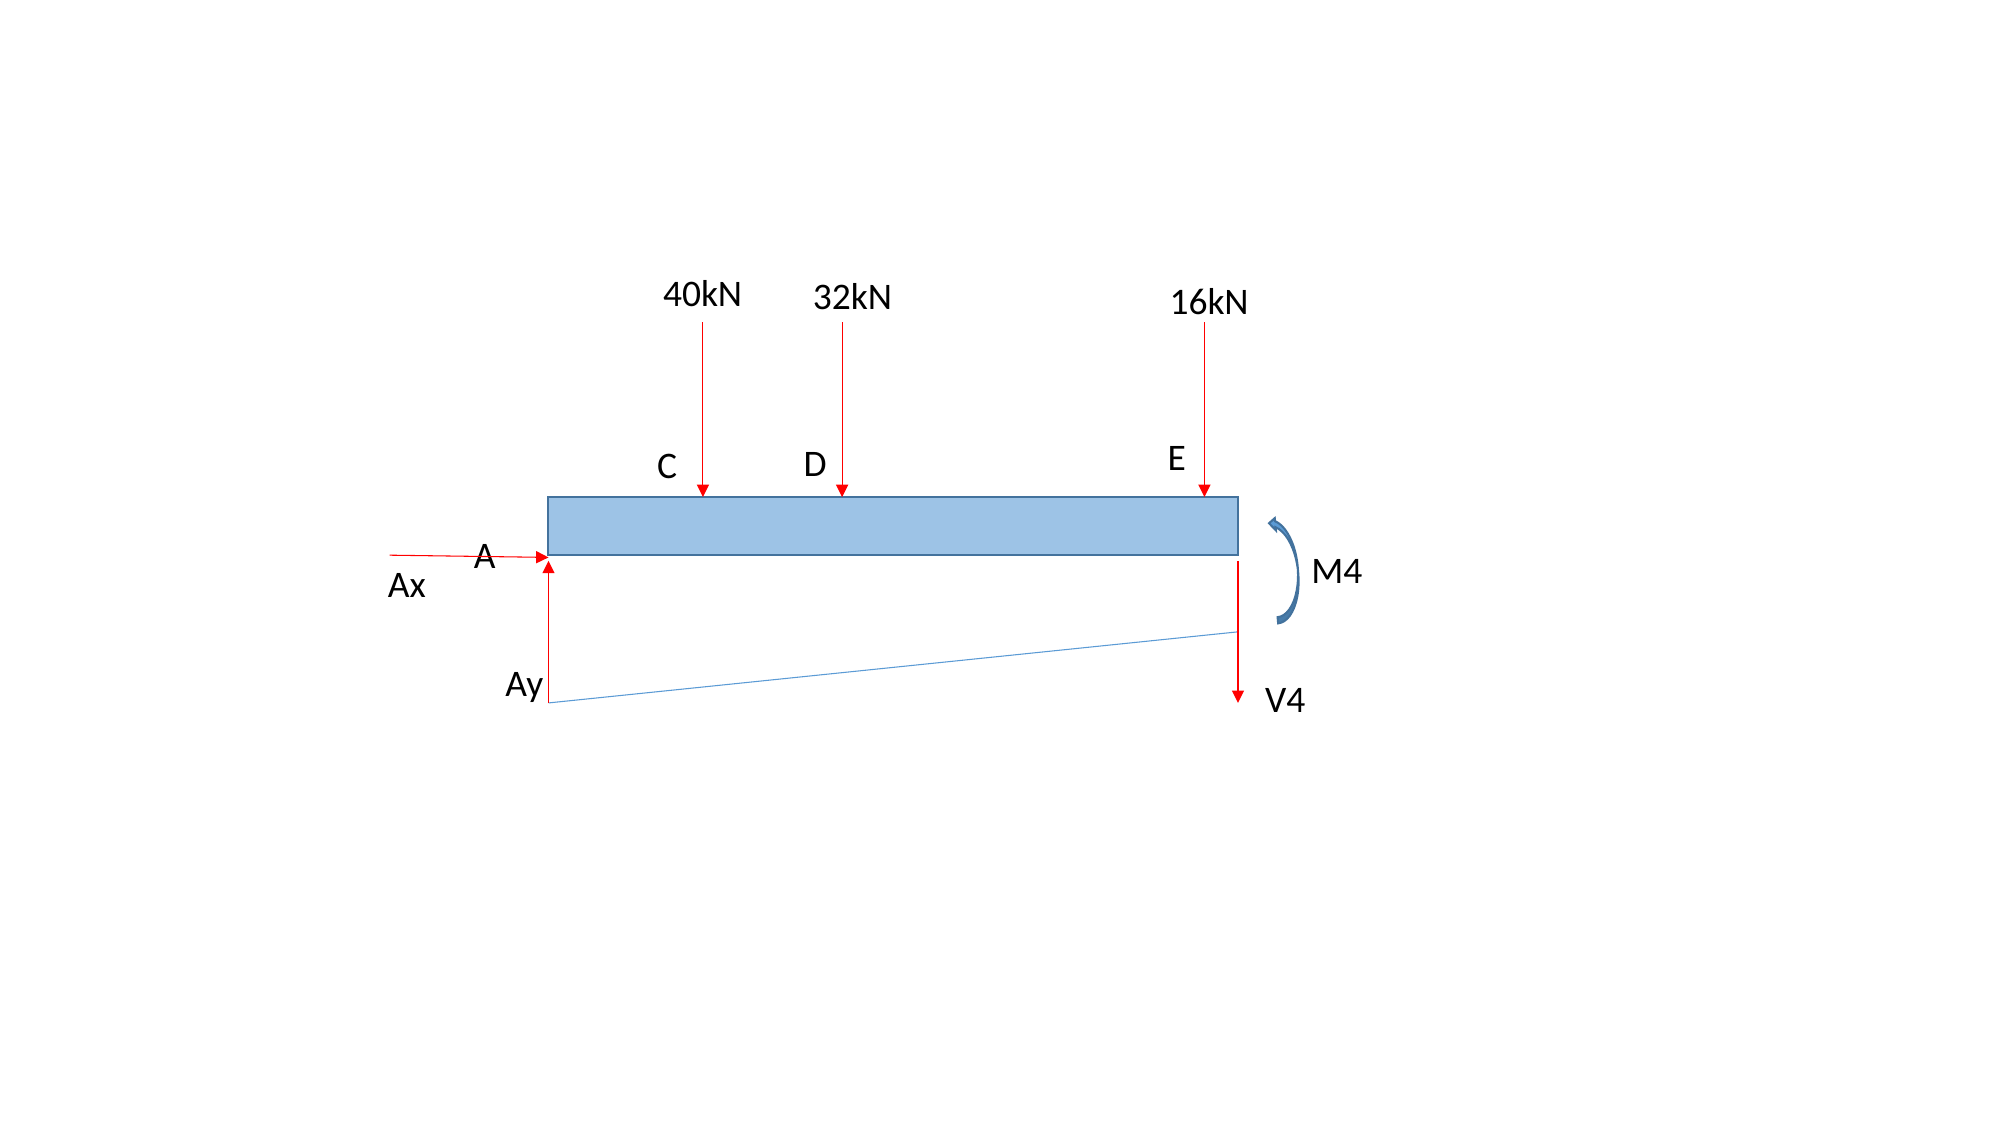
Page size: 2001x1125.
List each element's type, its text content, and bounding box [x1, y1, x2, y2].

text_box E [1152, 426, 1201, 486]
text_box [1267, 516, 1296, 565]
text_box [1276, 588, 1298, 625]
text_box M4 [1296, 538, 1378, 599]
text_box V4 [1250, 667, 1321, 728]
text_box 16kN [1154, 269, 1286, 330]
text_box [547, 496, 1239, 556]
text_box 40kN [648, 261, 758, 322]
text_box 32kN [798, 265, 908, 325]
text_box Ax [373, 552, 441, 613]
text_box A [459, 558, 511, 584]
text_box Ay [490, 651, 559, 712]
text_box A [459, 523, 511, 555]
text_box D [788, 431, 842, 492]
text_box C [642, 434, 693, 494]
